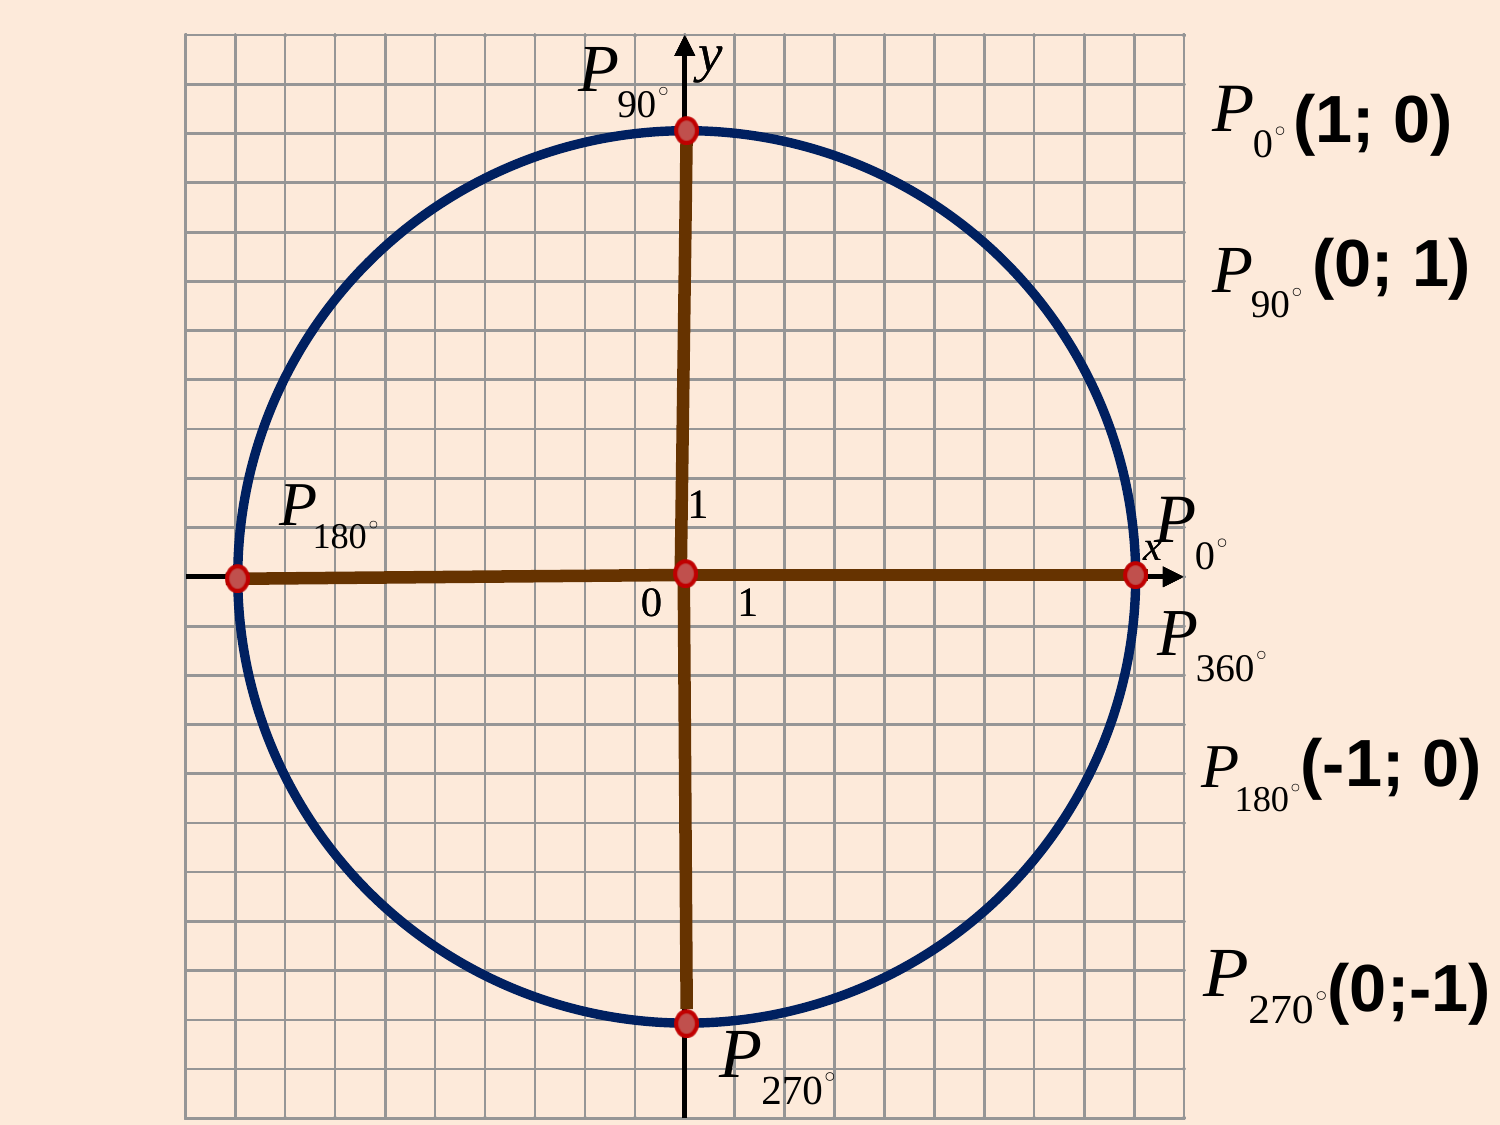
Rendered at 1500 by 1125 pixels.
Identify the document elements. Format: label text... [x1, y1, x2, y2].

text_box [256, 574, 667, 580]
picture [182, 32, 1191, 1125]
text_box (0;-1) [1351, 937, 1500, 1033]
text_box (1; 0) [1307, 68, 1468, 164]
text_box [566, 23, 685, 131]
text_box (0; 1) [1297, 212, 1487, 308]
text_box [1141, 473, 1246, 584]
text_box (-1; 0) [1286, 712, 1498, 808]
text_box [1199, 61, 1304, 172]
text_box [683, 596, 687, 1007]
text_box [1199, 224, 1318, 332]
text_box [267, 462, 394, 562]
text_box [680, 152, 687, 557]
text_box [706, 1006, 854, 1119]
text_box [1144, 588, 1286, 695]
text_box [1190, 724, 1316, 824]
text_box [1190, 925, 1347, 1038]
